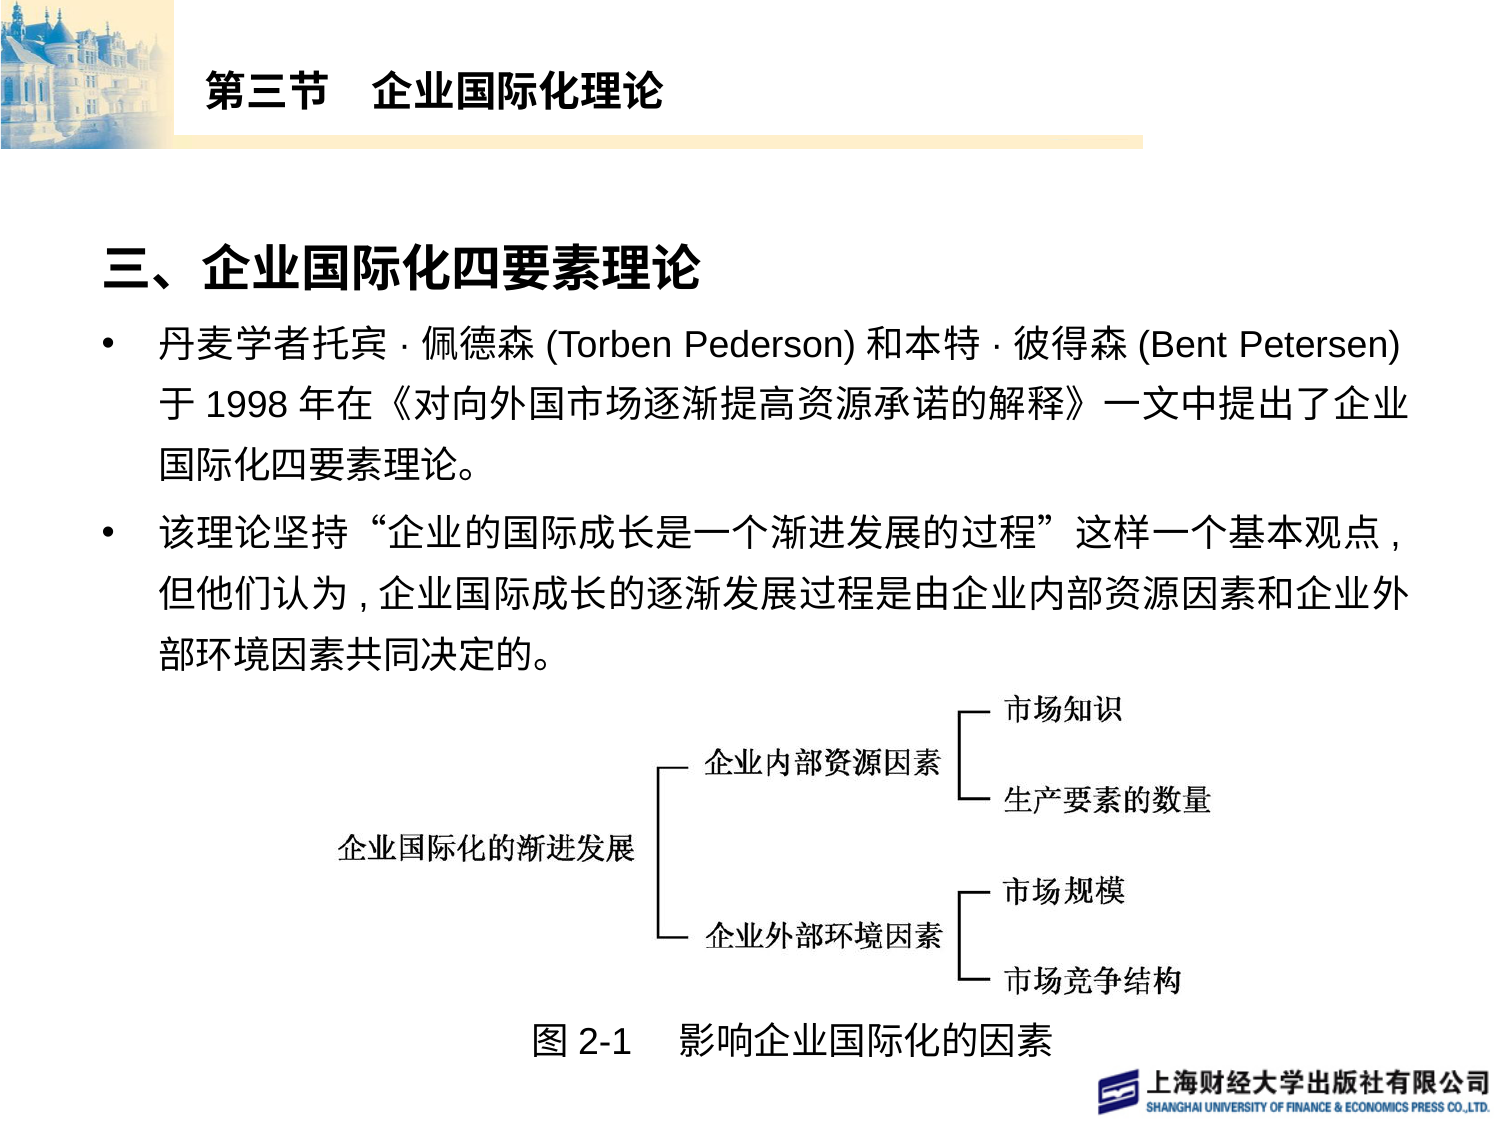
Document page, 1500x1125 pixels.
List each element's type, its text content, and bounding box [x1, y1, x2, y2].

picture [1097, 1065, 1494, 1120]
title 第三节 企业国际化理论 [189, 36, 1262, 143]
picture [0, 0, 1143, 149]
picture [189, 673, 1361, 1014]
text_box 图2-1 影响企业国际化的因素 [375, 1022, 1210, 1070]
list 三、企业国际化四要素理论 丹麦学者托宾·佩德森(Torben Pederson)和本特·彼得森(Bent Petersen)于1998年在《对向外国市场逐渐提高资源承诺的解释》一文中提出了企业国际化四要素理论。 该理论坚持“企业的国际成长是一个渐进发展的过程”这样一个基本观点,但他们认为,企业国际成长的逐渐发展过程是由企业内部资源因素和企业外部环境因素共同决定的。 [86, 207, 1425, 1071]
